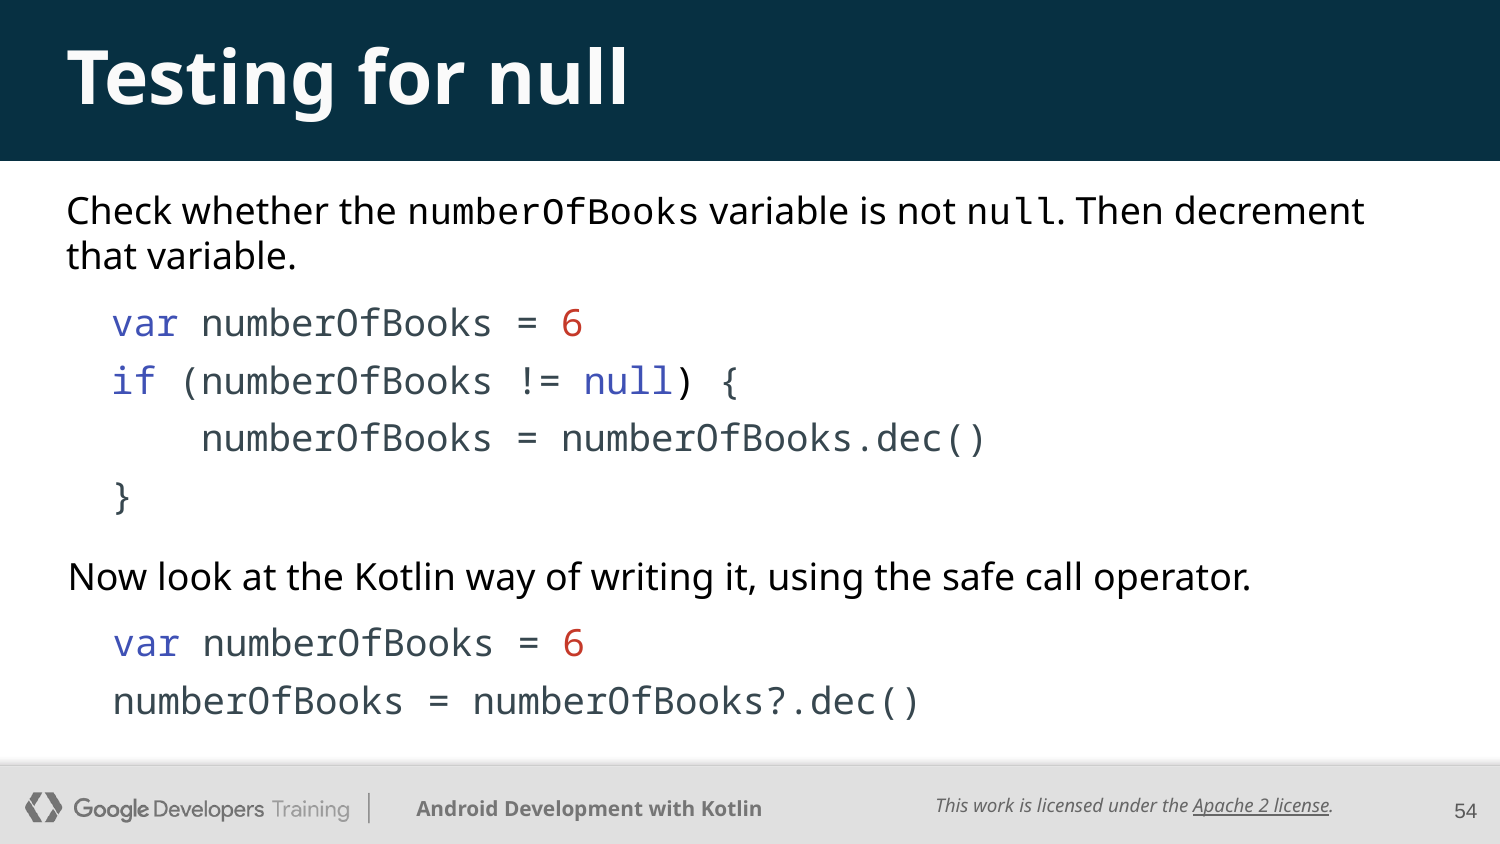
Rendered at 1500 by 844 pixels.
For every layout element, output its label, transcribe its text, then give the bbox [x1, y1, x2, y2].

slide_number ‹#› [1402, 777, 1493, 842]
picture [0, 161, 1500, 844]
list Check whether the numberOfBooks variable is not null. Then decrement that variable. [51, 172, 1429, 298]
text_box var numberOfBooks = 6 if (numberOfBooks != null) { numberOfBooks = numberOfBooks.dec() } [51, 284, 1255, 511]
text_box var numberOfBooks = 6 numberOfBooks = numberOfBooks?.dec() [52, 604, 1072, 699]
text_box Now look at the Kotlin way of writing it, using the safe call operator. [52, 537, 1431, 610]
title Testing for null [51, 40, 1472, 135]
